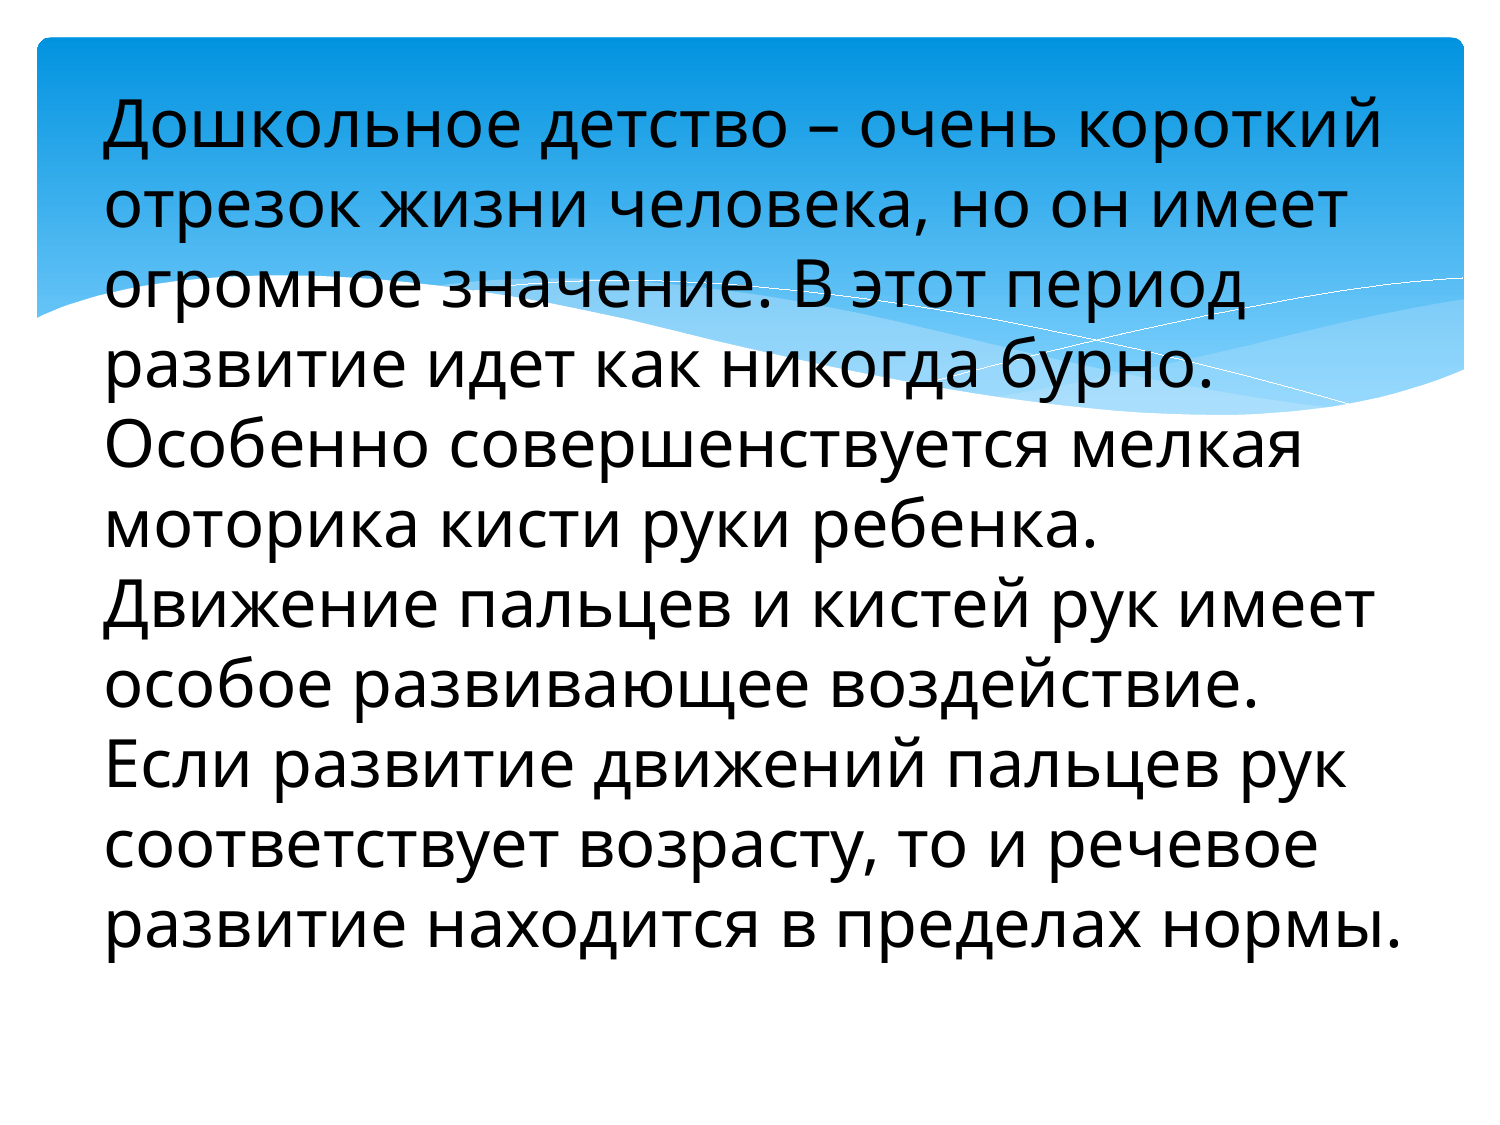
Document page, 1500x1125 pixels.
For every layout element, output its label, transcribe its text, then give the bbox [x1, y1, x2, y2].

title Дошкольное детство – очень короткий отрезок жизни человека, но он имеет огромное значение. В этот период развитие идет как никогда бурно. Особенно совершенствуется мелкая моторика кисти руки ребенка. Движение пальцев и кистей рук имеет особое развивающее воздействие. Если развитие движений пальцев рук соответствует возрасту, то и речевое развитие находится в пределах нормы. [88, 255, 1439, 787]
